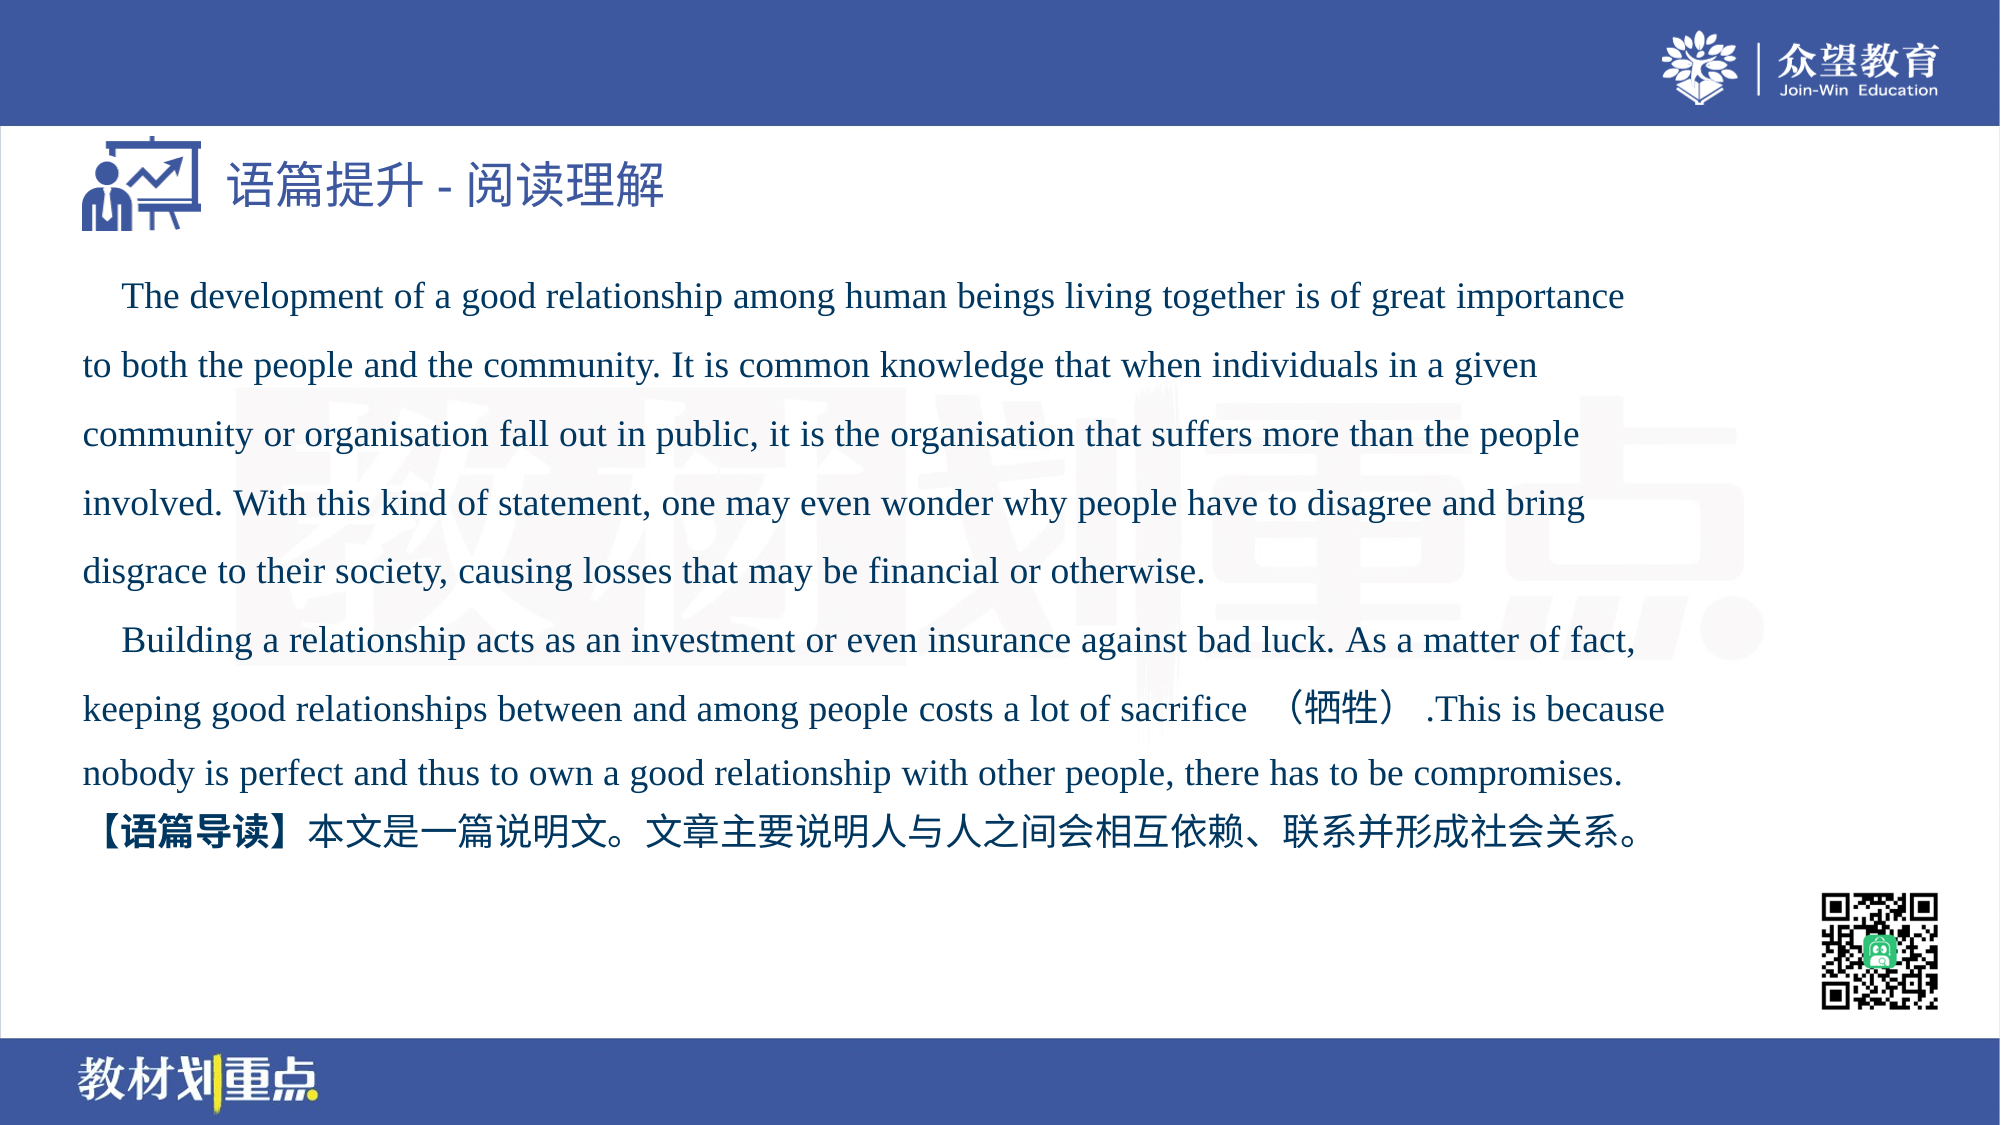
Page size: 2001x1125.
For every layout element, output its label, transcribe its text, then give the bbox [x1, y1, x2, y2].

picture [0, 0, 2000, 1125]
text_box The development of a good relationship among human beings living together is of great importance to both the people and the community. It is common knowledge that when individuals in a given community or organisation fall out in public, it is the organisation that suffers more than the people involved. With this kind of statement, one may even wonder why people have to disagree and bring disgrace to their society, causing losses that may be financial or otherwise. Building a relationship acts as an investment or even insurance against bad luck. As a matter of fact, keeping good relationships between and among people costs a lot of sacrifice （牺牲）.This is because nobody is perfect and thus to own a good relationship with other people, there has to be compromises. [82, 247, 1817, 787]
text_box 【语篇导读】本文是一篇说明文。文章主要说明人与人之间会相互依赖、联系并形成社会关系。 [82, 788, 1817, 846]
